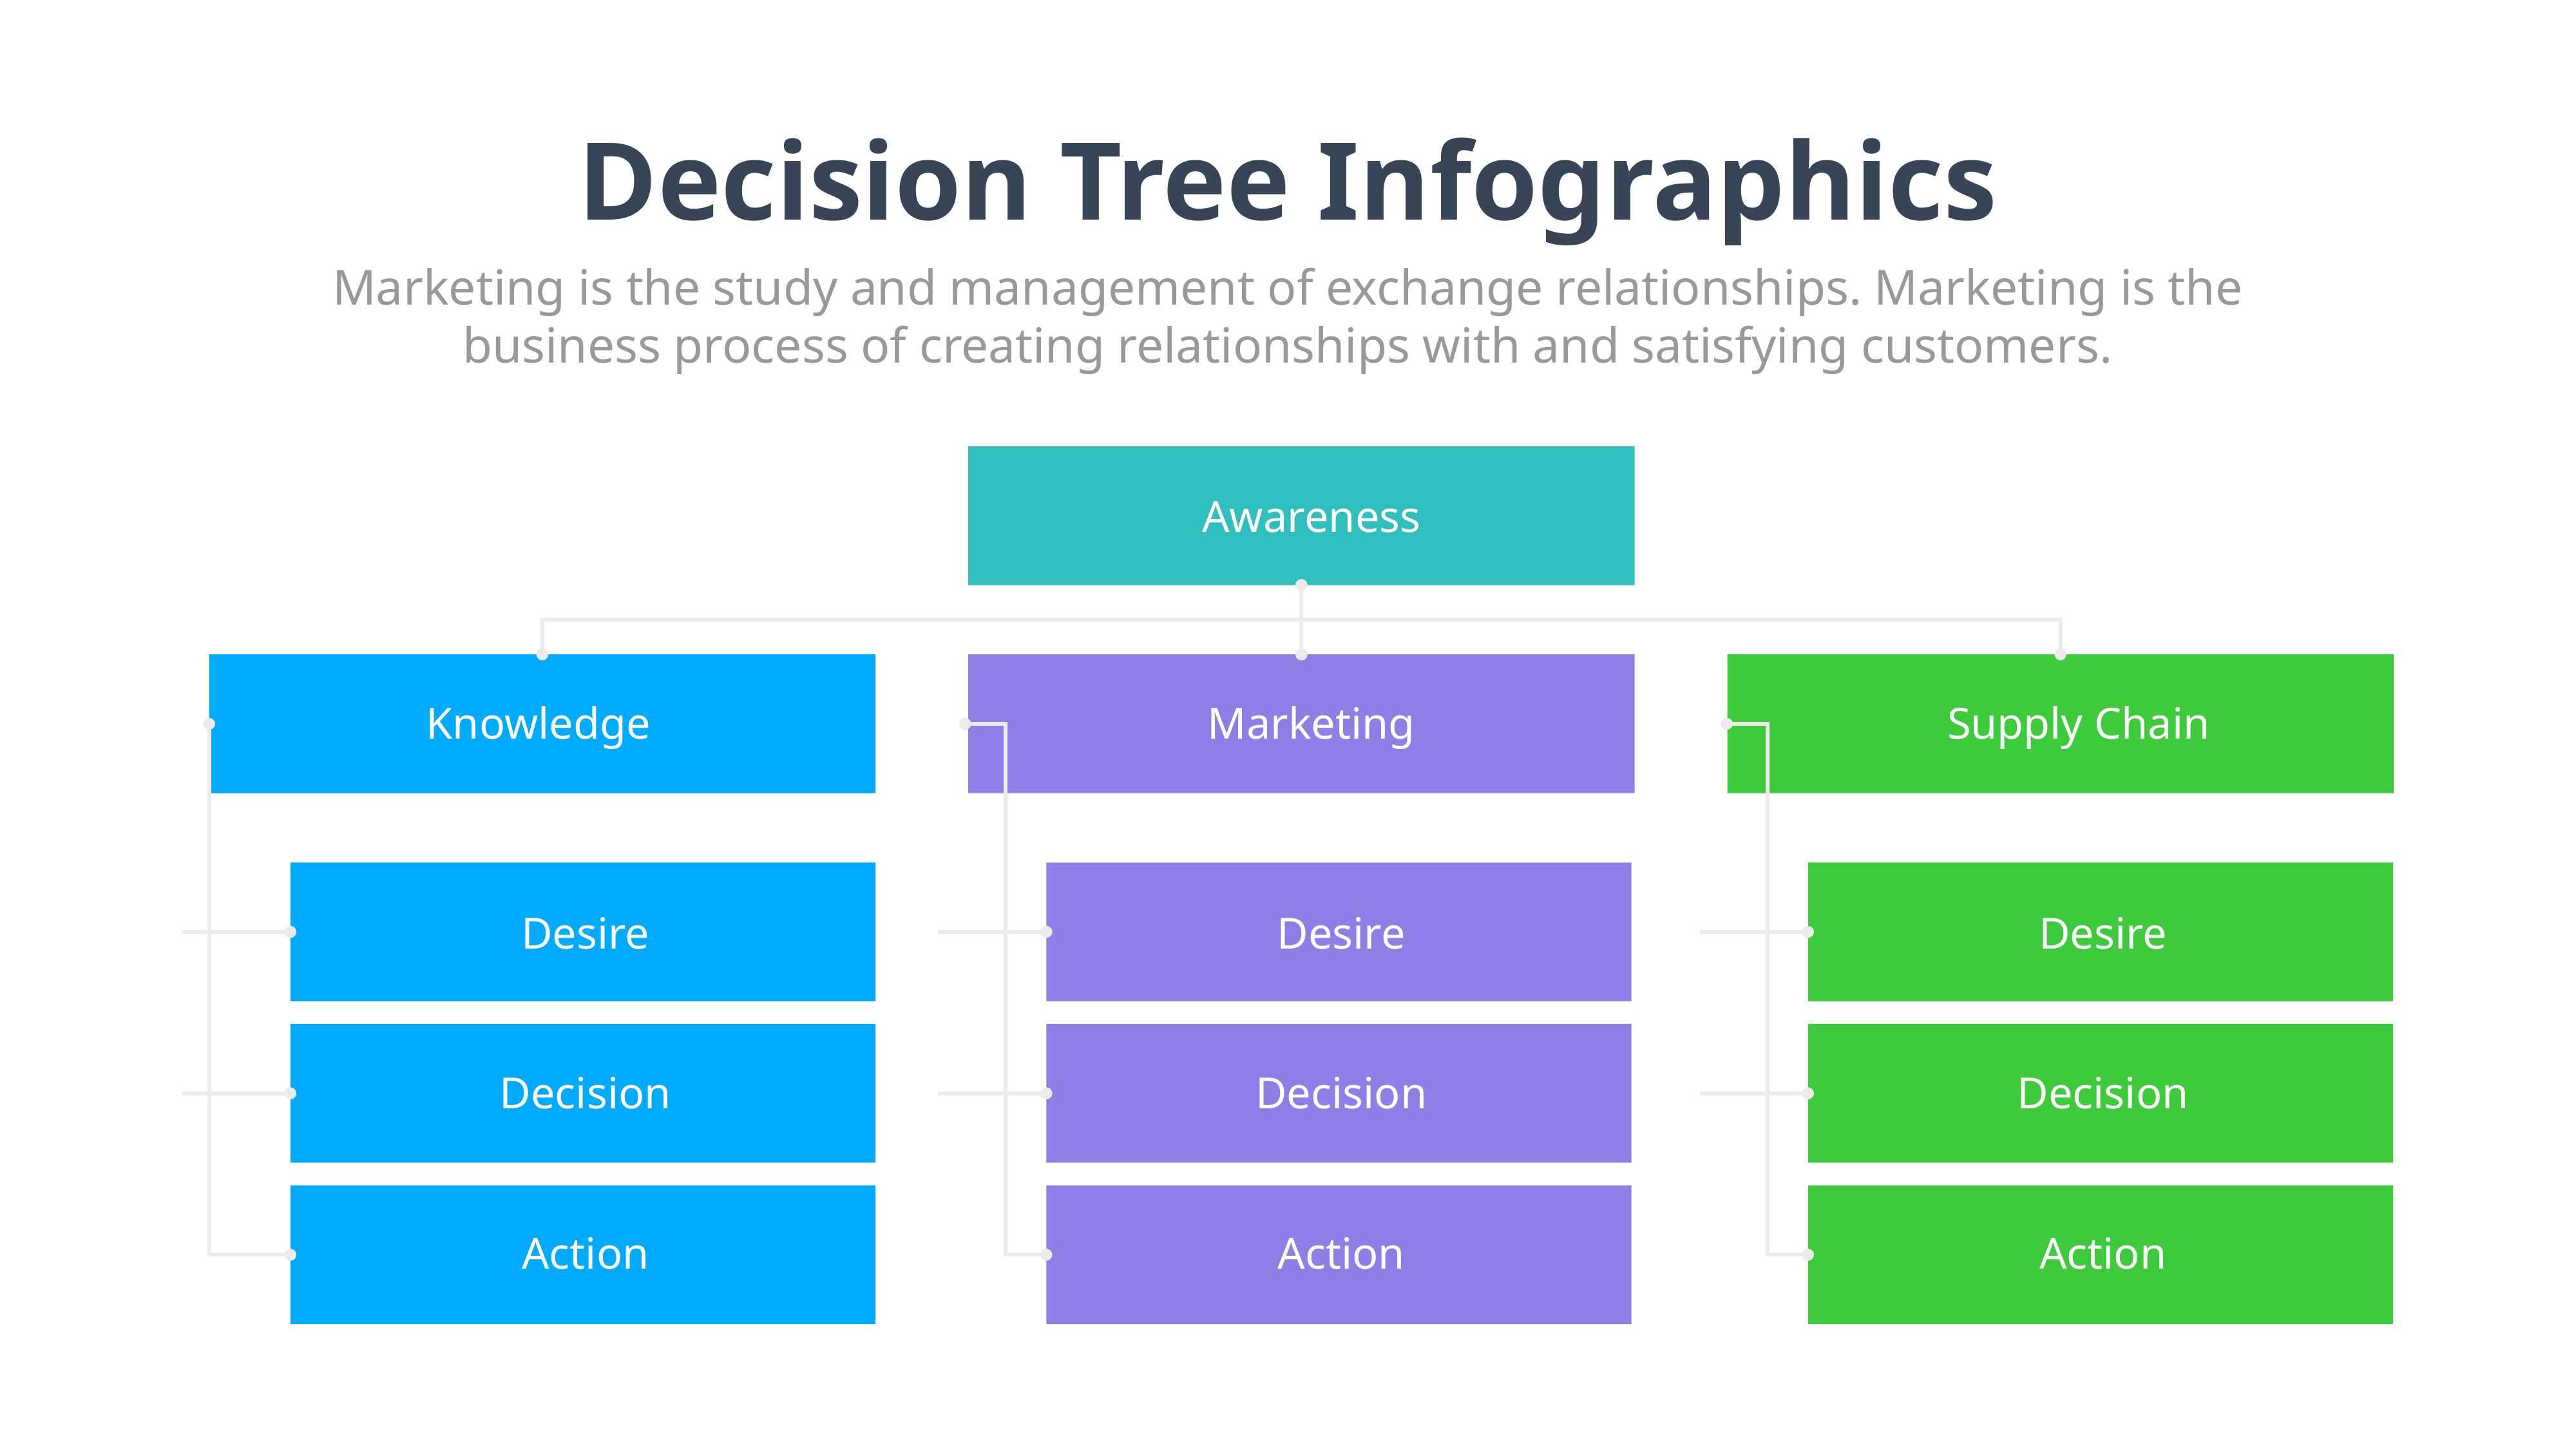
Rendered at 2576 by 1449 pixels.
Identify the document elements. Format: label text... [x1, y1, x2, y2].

text_box Awareness [1053, 484, 1570, 545]
text_box [209, 654, 876, 723]
text_box Knowledge [280, 691, 797, 723]
text_box Supply Chain [1820, 691, 2338, 723]
text_box [968, 654, 1636, 794]
text_box Marketing is the study and management of exchange relationships. Marketing is the business process of creating relationships with and satisfying customers. [957, 251, 1646, 377]
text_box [1646, 240, 1716, 999]
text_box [938, 723, 1632, 1325]
text_box [968, 446, 1636, 586]
text_box Marketing [1053, 691, 1570, 723]
text_box Decision Tree Infographics [568, 108, 2008, 247]
text_box Marketing is the study and management of exchange relationships. Marketing is the business process of creating relationships with and satisfying customers. [1716, 251, 2295, 377]
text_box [1699, 723, 2394, 1325]
text_box Marketing is the study and management of exchange relationships. Marketing is the business process of creating relationships with and satisfying customers. [281, 251, 887, 377]
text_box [182, 723, 876, 1325]
text_box [1727, 654, 2394, 794]
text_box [887, 240, 957, 999]
